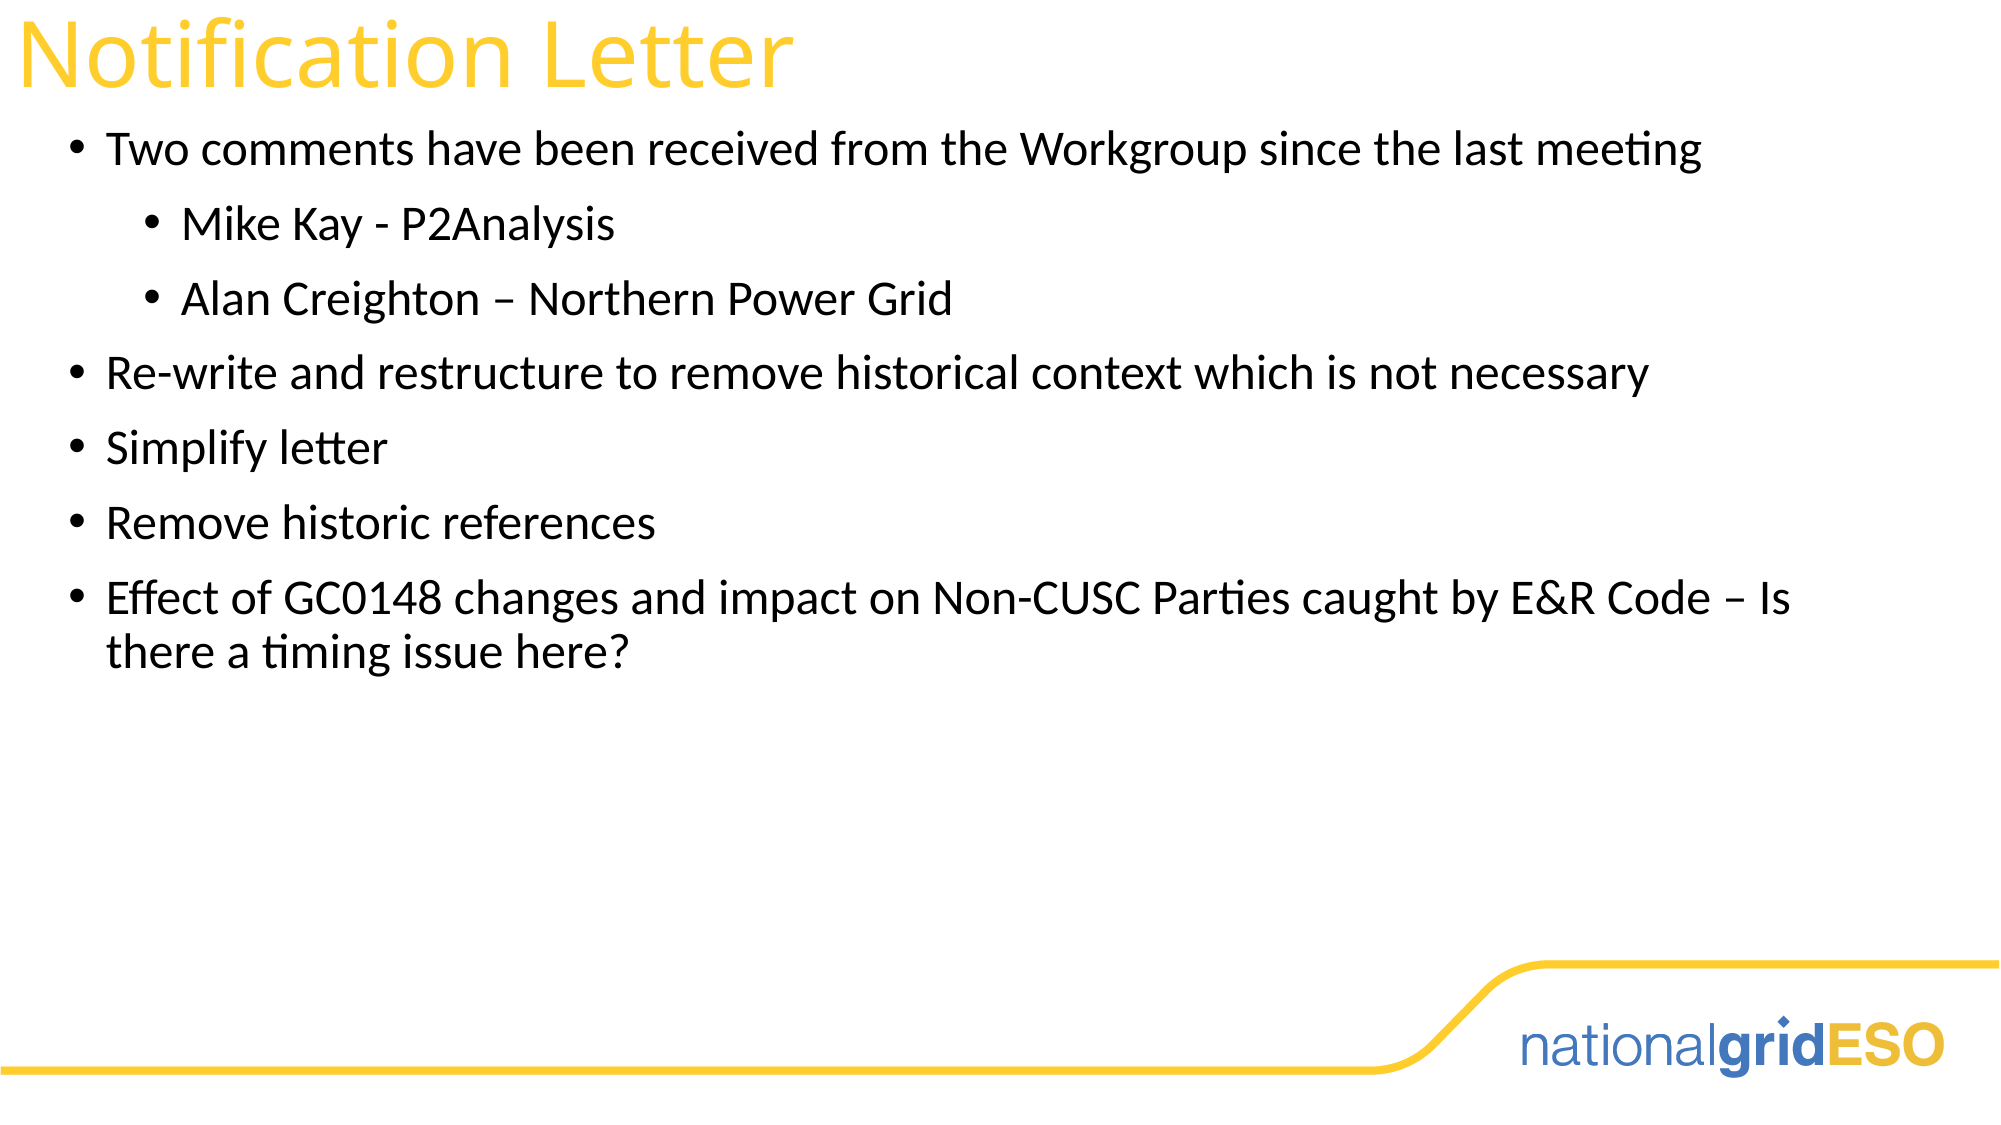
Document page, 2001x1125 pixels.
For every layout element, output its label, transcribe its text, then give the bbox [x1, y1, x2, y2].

text_box Two comments have been received from the Workgroup since the last meeting Mike Kay - P2Analysis Alan Creighton – Northern Power Grid Re-write and restructure to remove historical context which is not necessary Simplify letter Remove historic references Effect of GC0148 changes and impact on Non-CUSC Parties caught by E&R Code – Is there a timing issue here? [53, 114, 1807, 762]
title Notification Letter [0, 0, 1753, 213]
picture [0, 954, 2000, 1125]
